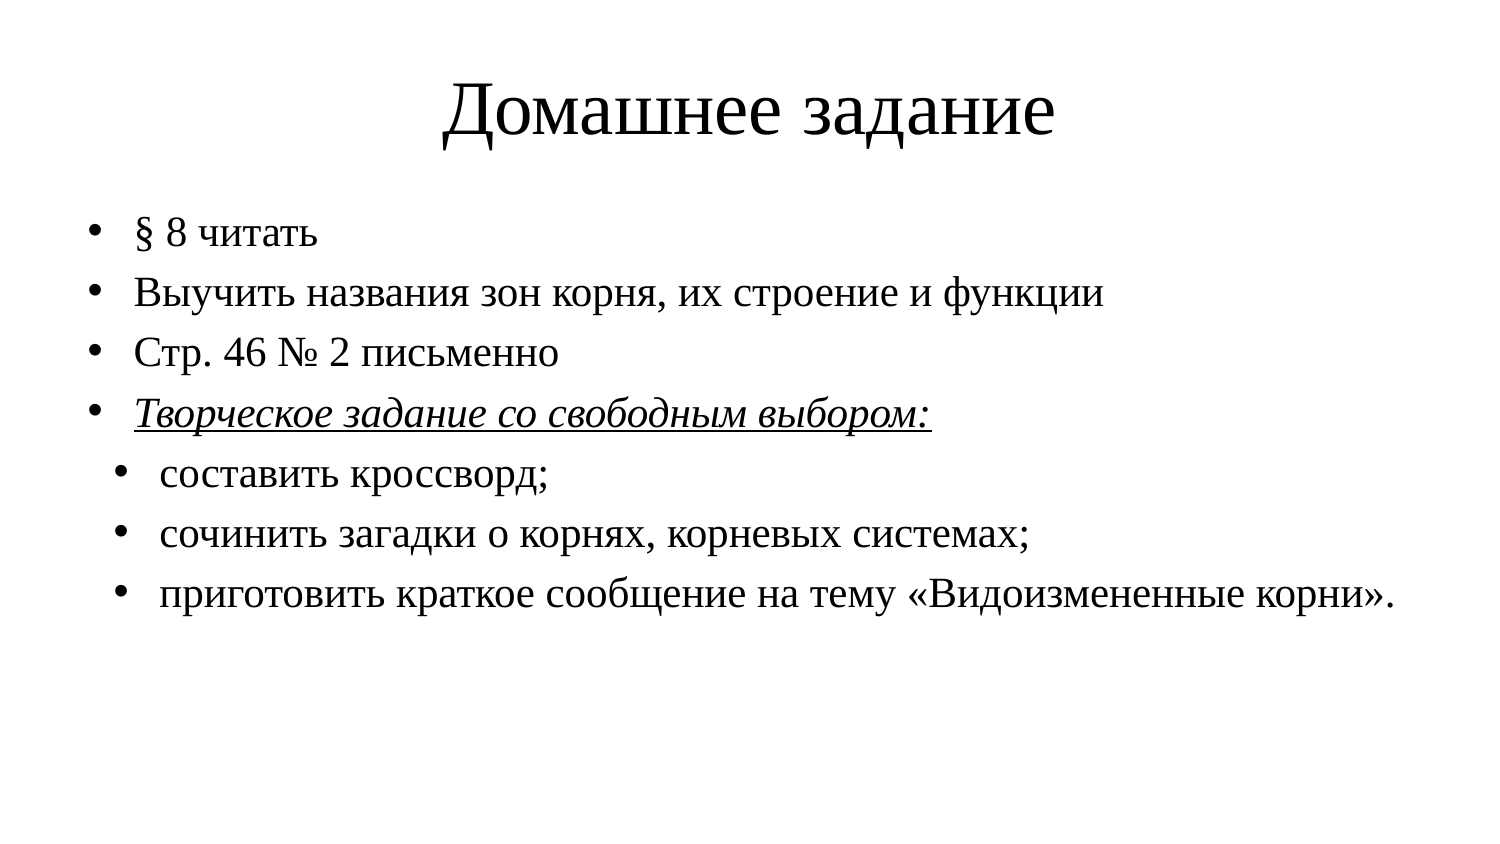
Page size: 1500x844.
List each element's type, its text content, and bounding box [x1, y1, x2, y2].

title Домашнее задание [75, 33, 1425, 175]
list § 8 читать Выучить названия зон корня, их строение и функции Стр. 46 № 2 письменно Творческое задание со свободным выбором: составить кроссворд; сочинить загадки о корнях, корневых системах; приготовить краткое сообщение на тему «Видоизмененные корни». [75, 196, 1425, 754]
